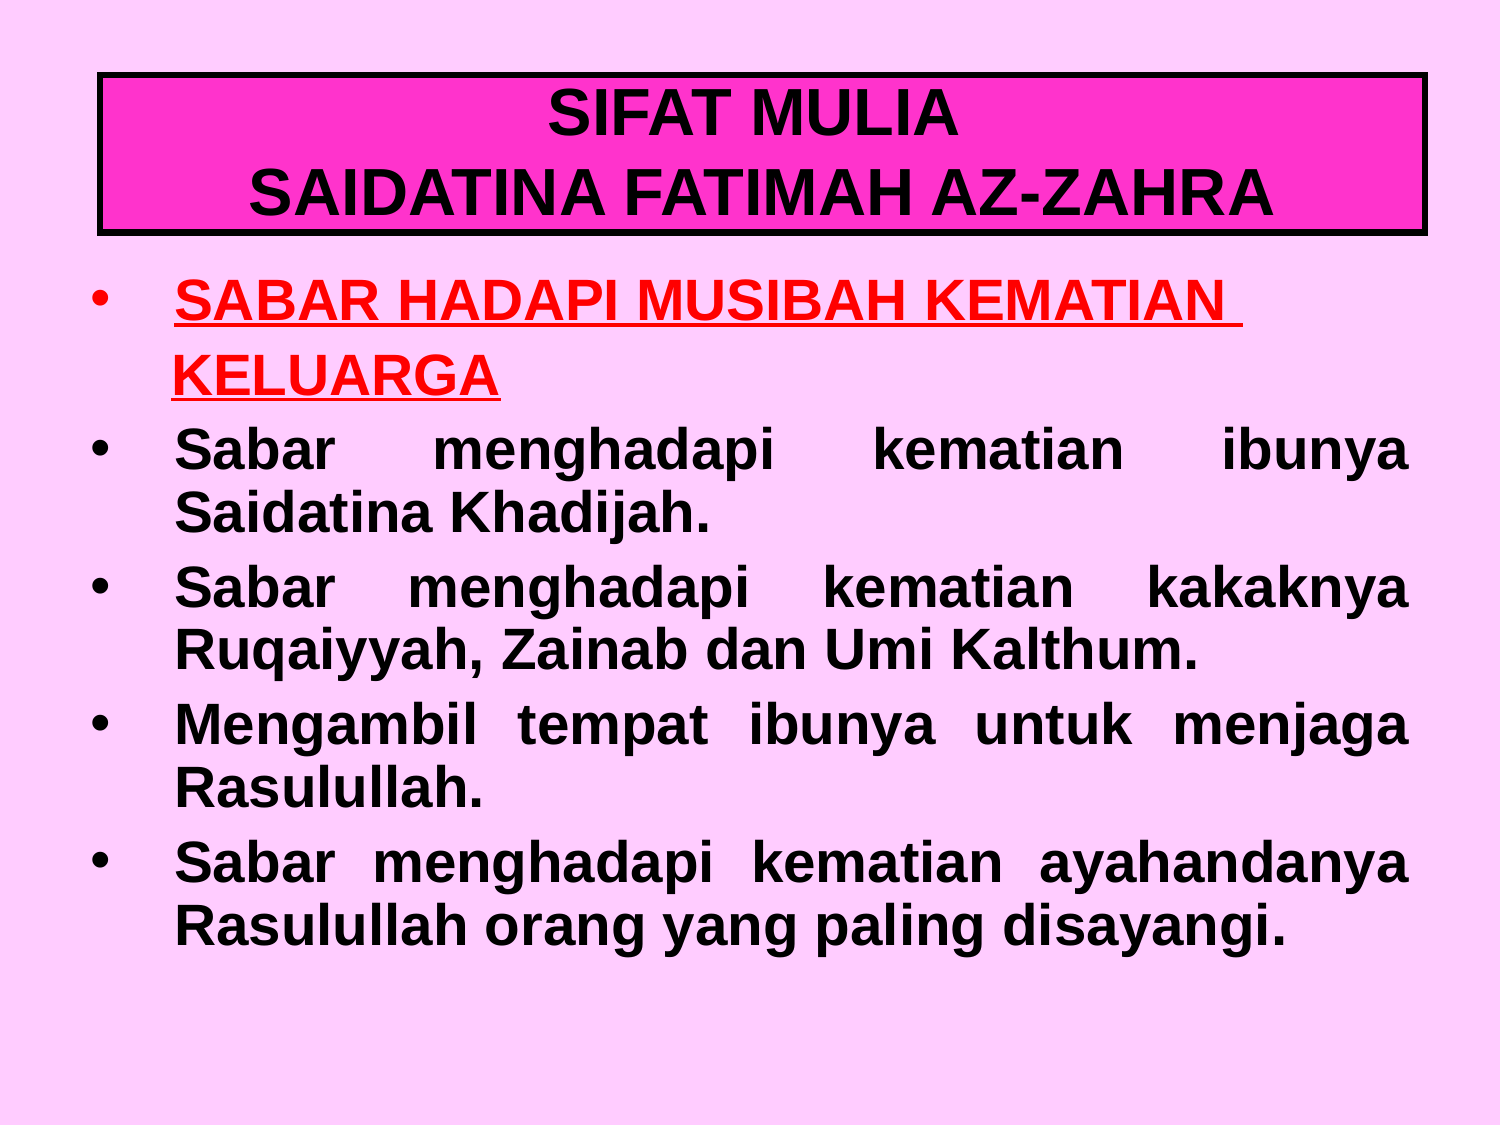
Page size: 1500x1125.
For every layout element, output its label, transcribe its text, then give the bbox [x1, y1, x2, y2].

text_box SABAR HADAPI MUSIBAH KEMATIAN KELUARGA Sabar menghadapi kematian ibunya Saidatina Khadijah. Sabar menghadapi kematian kakaknya Ruqaiyyah, Zainab dan Umi Kalthum. Mengambil tempat ibunya untuk menjaga Rasulullah. Sabar menghadapi kematian ayahandanya Rasulullah orang yang paling disayangi. [74, 262, 1425, 1005]
text_box SIFAT MULIA SAIDATINA FATIMAH AZ-ZAHRA [99, 74, 1425, 233]
